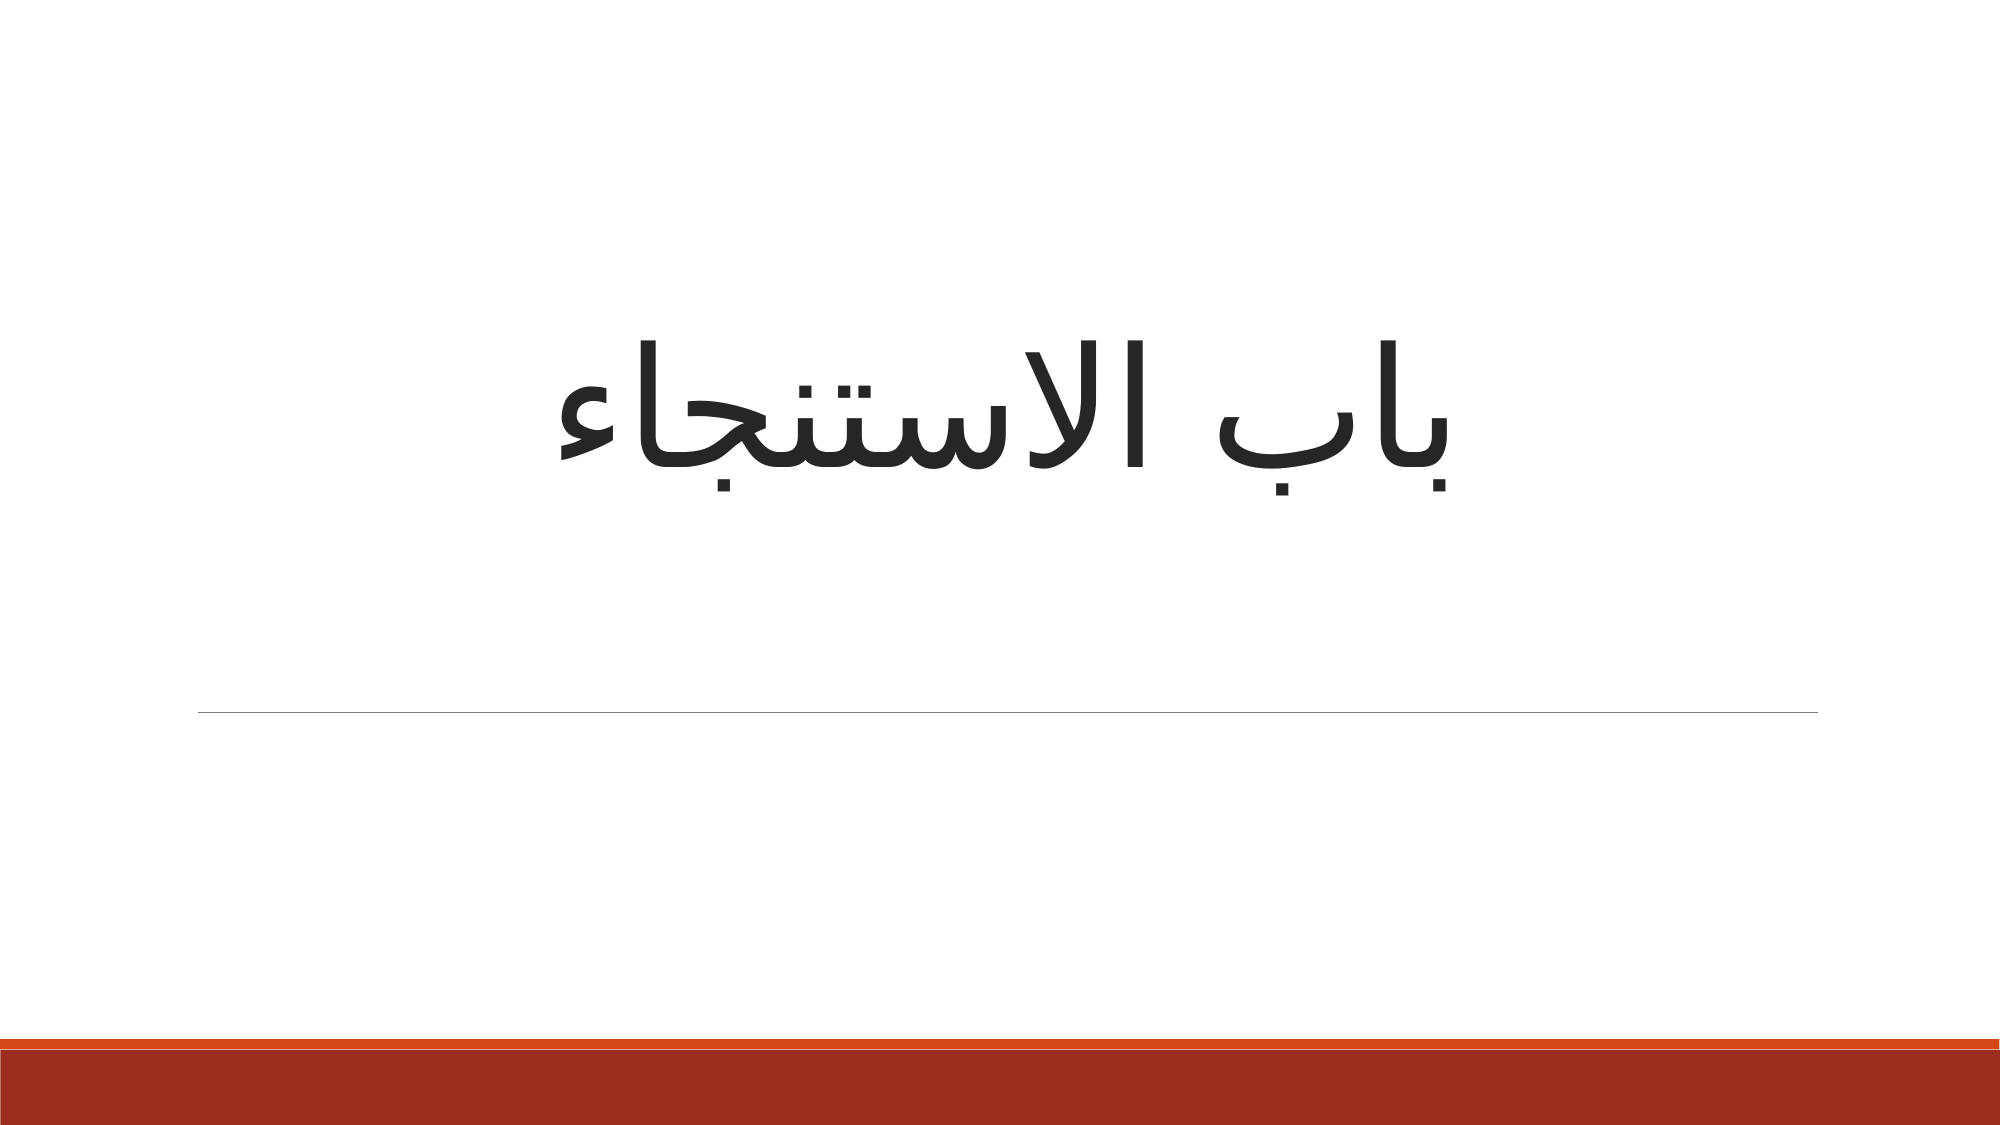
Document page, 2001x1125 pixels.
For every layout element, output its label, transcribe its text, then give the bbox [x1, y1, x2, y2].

title باب الاستنجاء [180, 124, 1830, 710]
